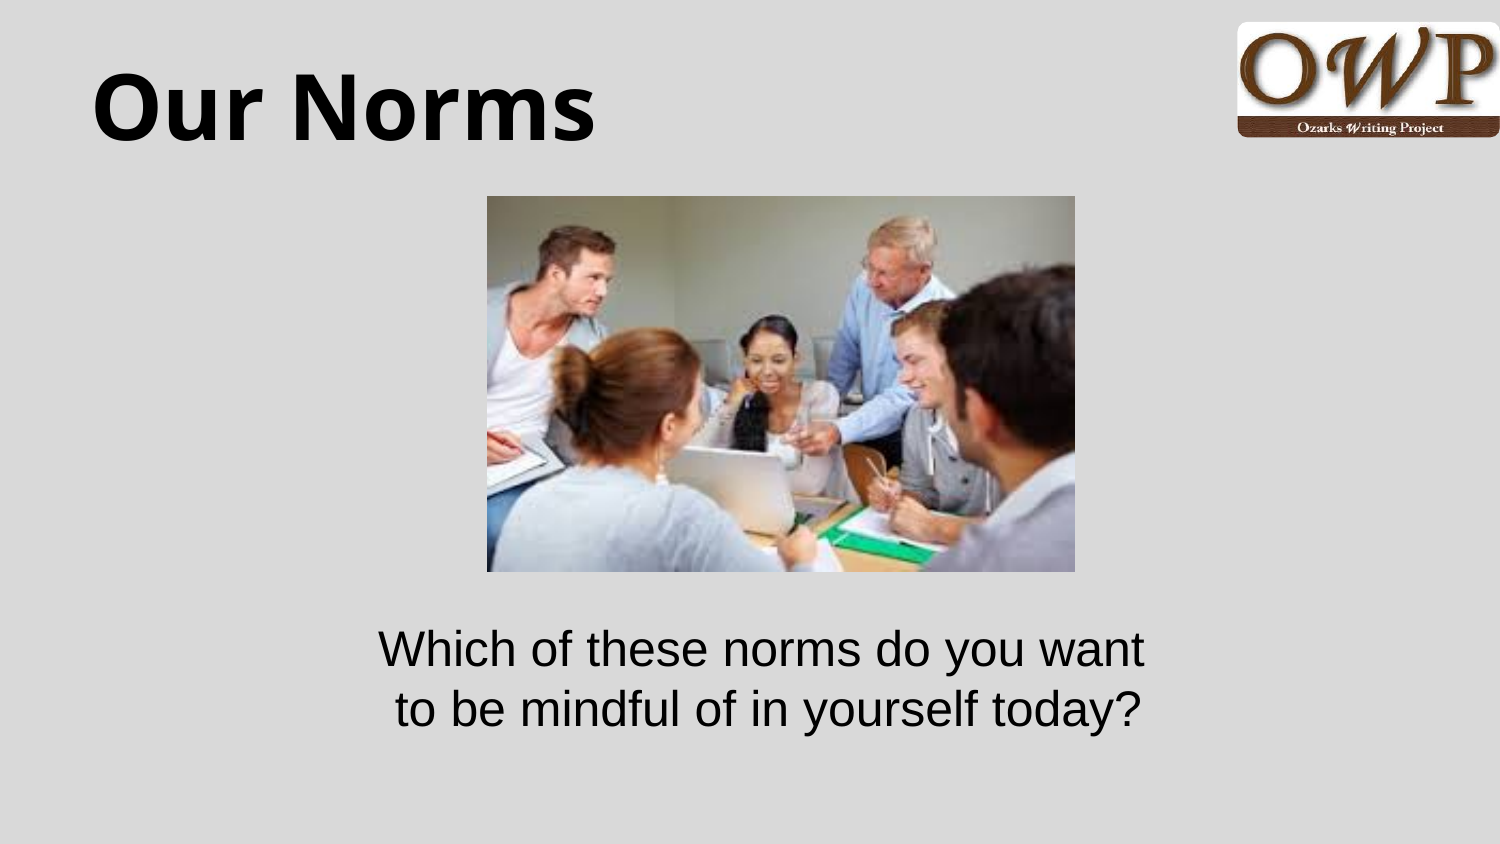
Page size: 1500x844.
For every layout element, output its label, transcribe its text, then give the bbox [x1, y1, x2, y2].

text_box Which of these norms do you want to be mindful of in yourself today? [199, 609, 1338, 746]
picture [487, 196, 1076, 573]
picture [1237, 21, 1500, 138]
title Our Norms [75, 33, 1425, 175]
